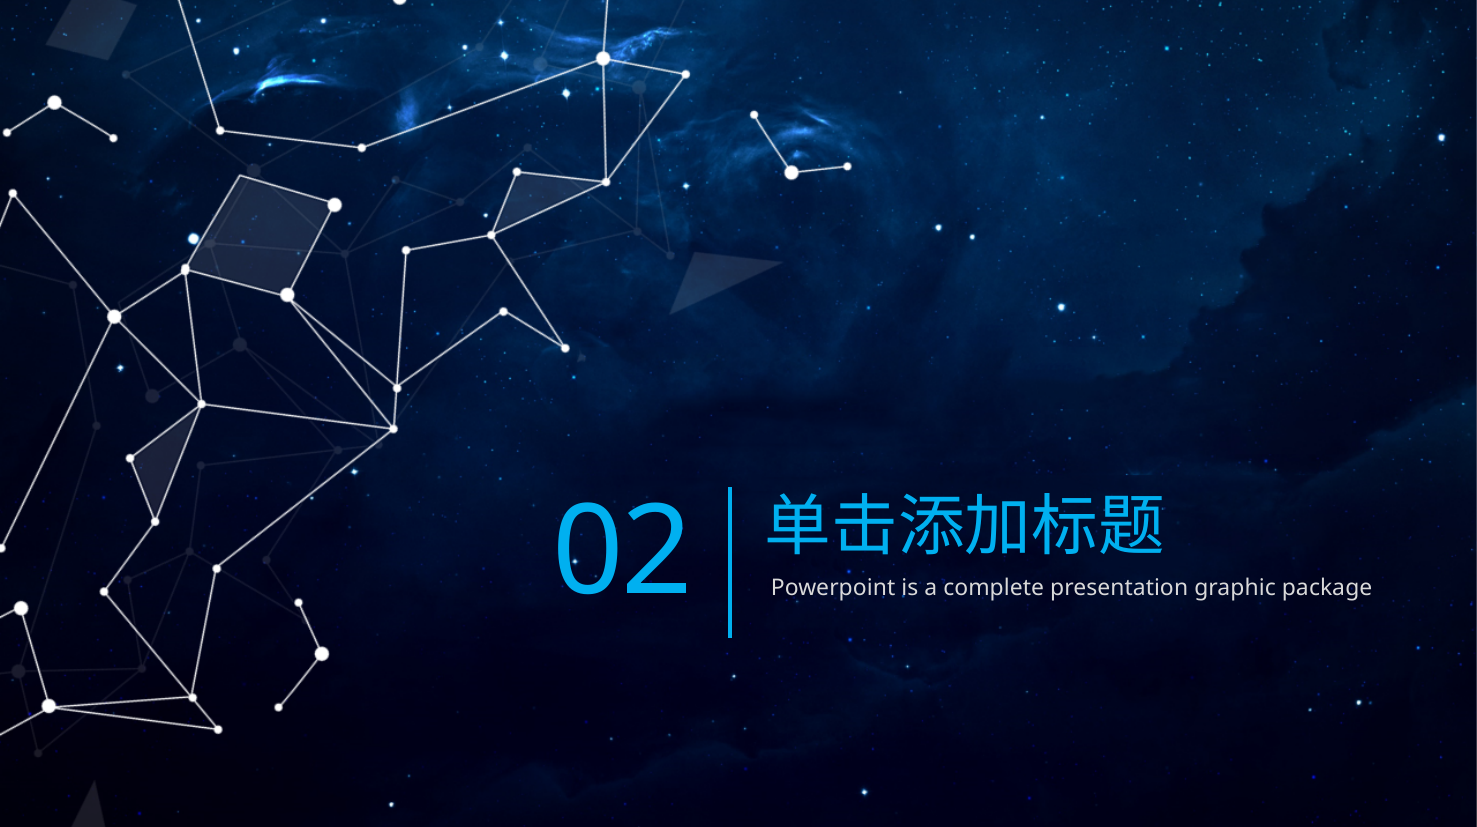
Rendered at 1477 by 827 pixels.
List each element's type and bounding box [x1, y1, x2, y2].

picture [0, 0, 1477, 827]
text_box [749, 484, 1405, 607]
